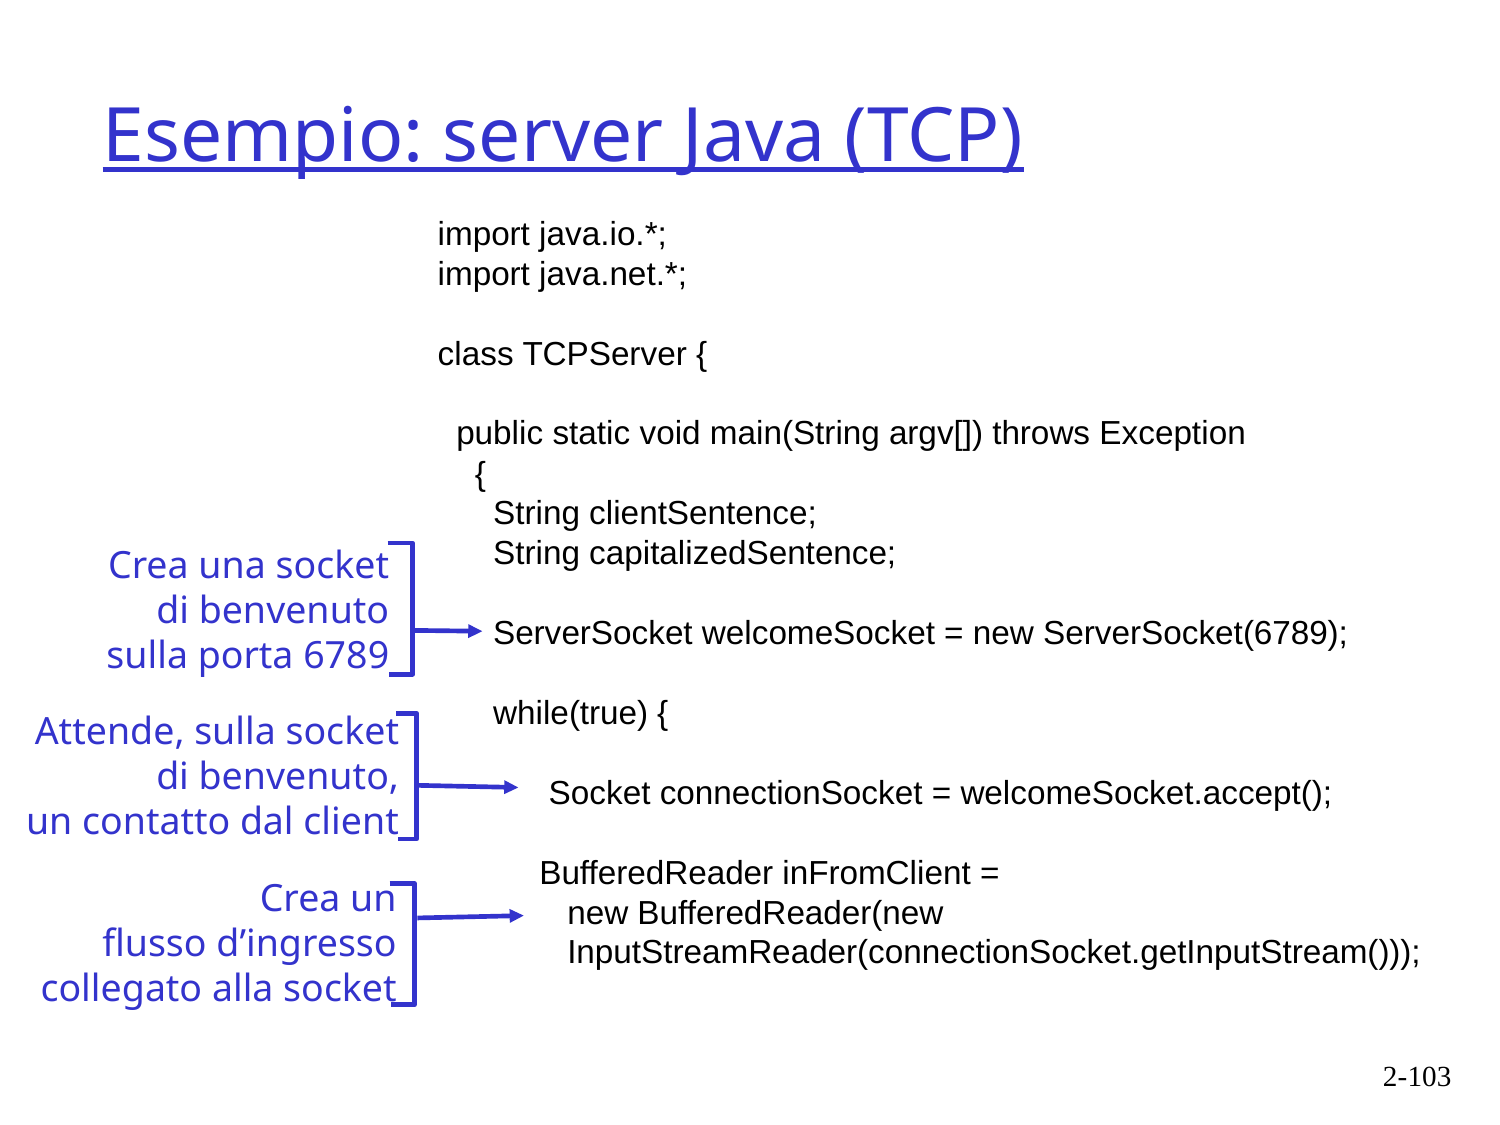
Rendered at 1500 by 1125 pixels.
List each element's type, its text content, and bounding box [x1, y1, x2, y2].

slide_number 2-103 [1362, 1049, 1467, 1125]
text_box [418, 781, 519, 794]
text_box [387, 542, 413, 675]
text_box [389, 883, 415, 1005]
text_box [413, 624, 483, 638]
text_box Attende, sulla socket di benvenuto, un contatto dal client [11, 699, 414, 849]
text_box import java.io.*; import java.net.*; class TCPServer { public static void main(String argv[]) throws Exception { String clientSentence; String capitalizedSentence; ServerSocket welcomeSocket = new ServerSocket(6789); while(true) { Socket connectionSocket = welcomeSocket.accept(); BufferedReader inFromClient = new BufferedReader(new InputStreamReader(connectionSocket.getInputStream())); [422, 204, 1446, 1058]
text_box [417, 909, 524, 923]
title Esempio: server Java (TCP) [87, 37, 1363, 226]
text_box Crea una socket di benvenuto sulla porta 6789 [91, 533, 405, 683]
text_box Crea un flusso d’ingresso collegato alla socket [25, 866, 412, 1016]
text_box [396, 713, 417, 839]
